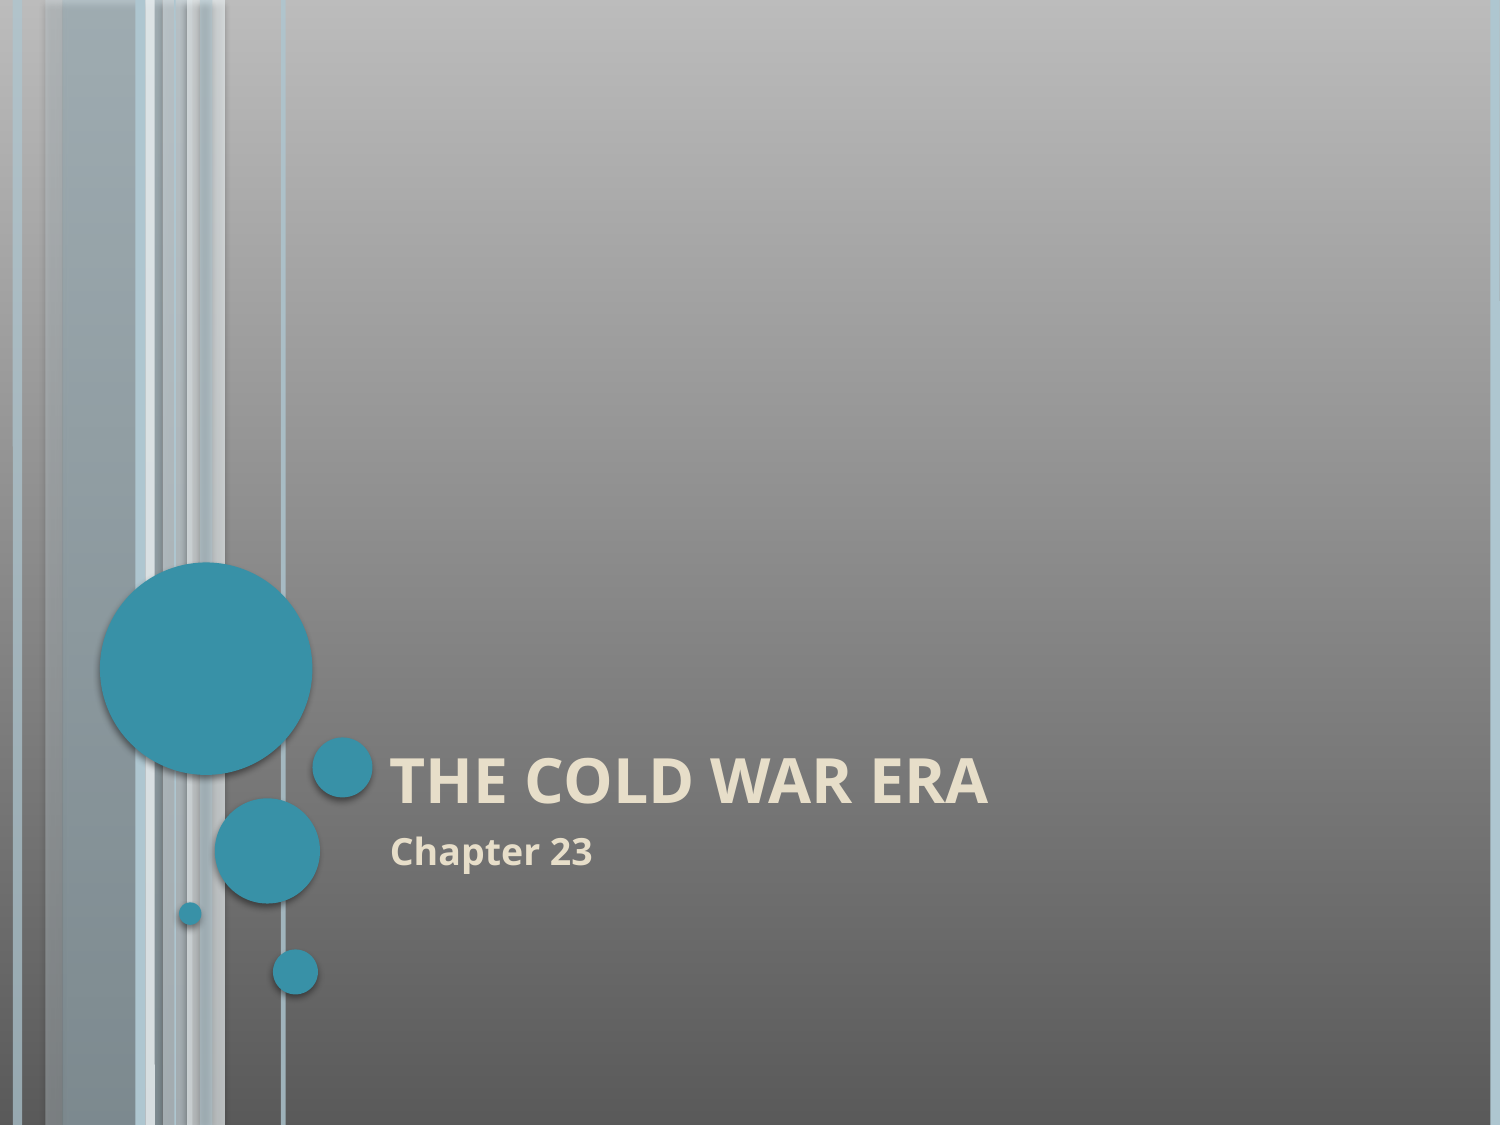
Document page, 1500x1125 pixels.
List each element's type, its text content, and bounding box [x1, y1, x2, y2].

title The Cold War Era [375, 512, 1388, 820]
subtitle Chapter 23 [375, 820, 1388, 1046]
